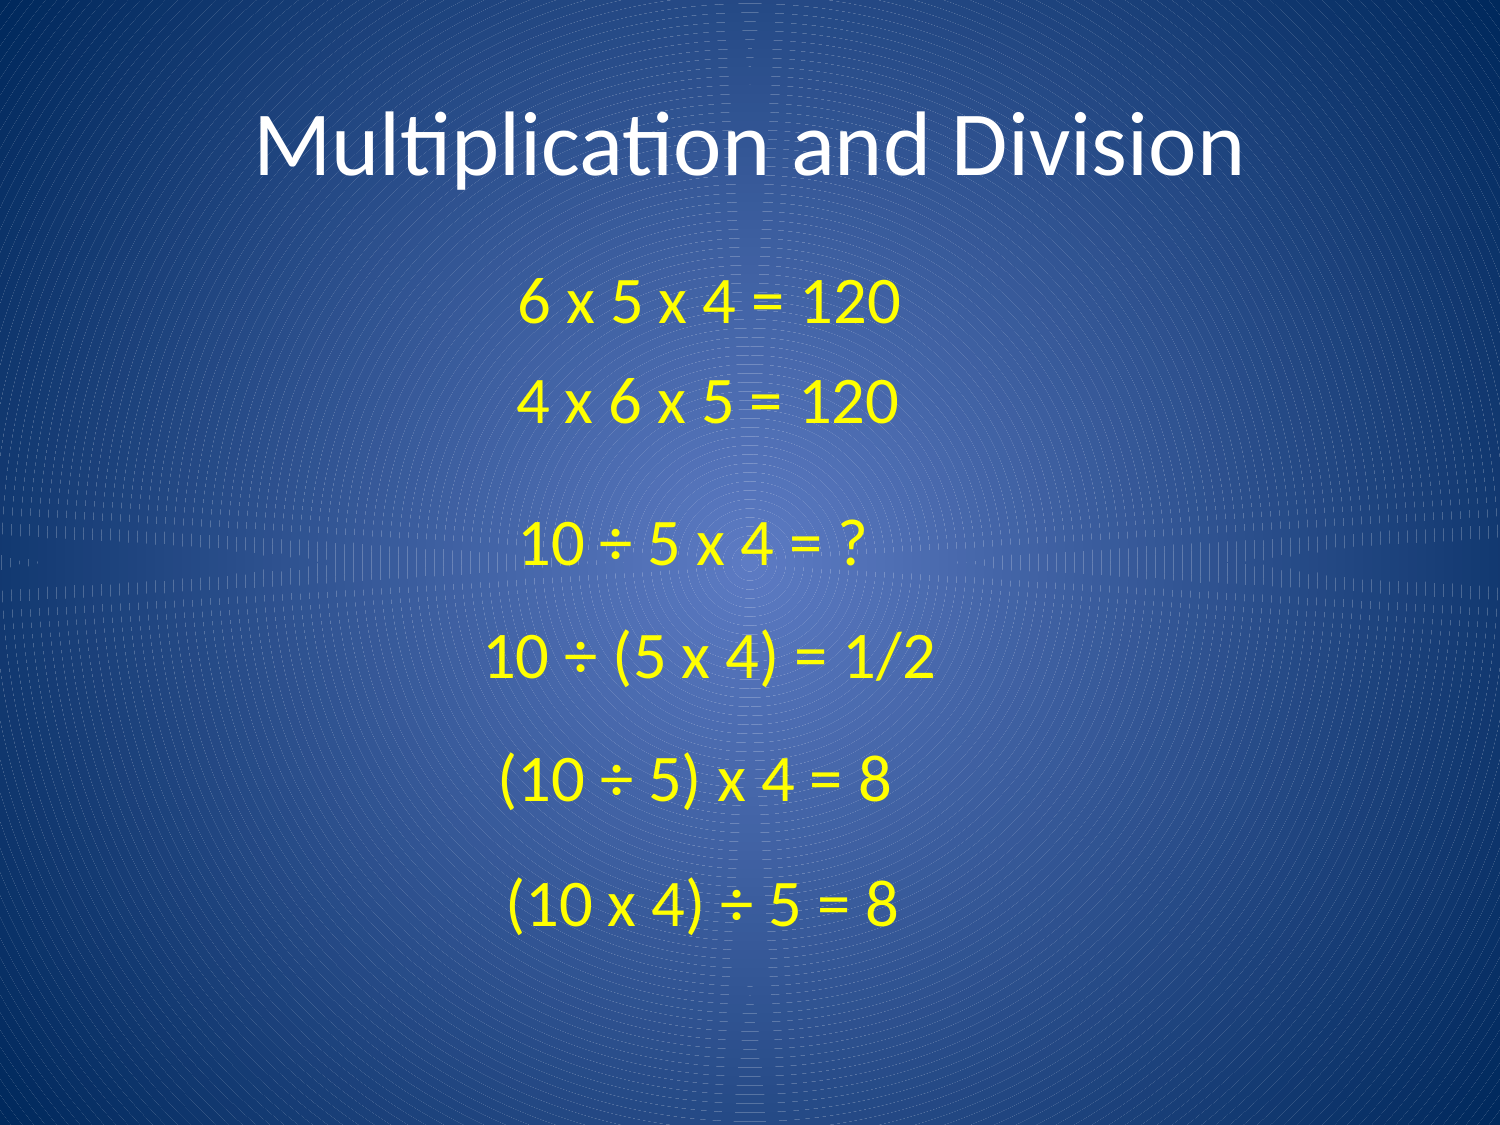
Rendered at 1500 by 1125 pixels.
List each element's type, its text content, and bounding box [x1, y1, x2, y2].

text_box 10 ÷ (5 x 4) = 1/2 [467, 604, 952, 699]
text_box 10 ÷ 5 x 4 = ? [502, 491, 884, 586]
text_box (10 x 4) ÷ 5 = 8 [490, 851, 915, 947]
text_box 6 x 5 x 4 = 120 [502, 249, 917, 390]
title Multiplication and Division [75, 45, 1425, 233]
text_box 4 x 6 x 5 = 120 [501, 349, 915, 490]
text_box (10 ÷ 5) x 4 = 8 [482, 726, 908, 822]
